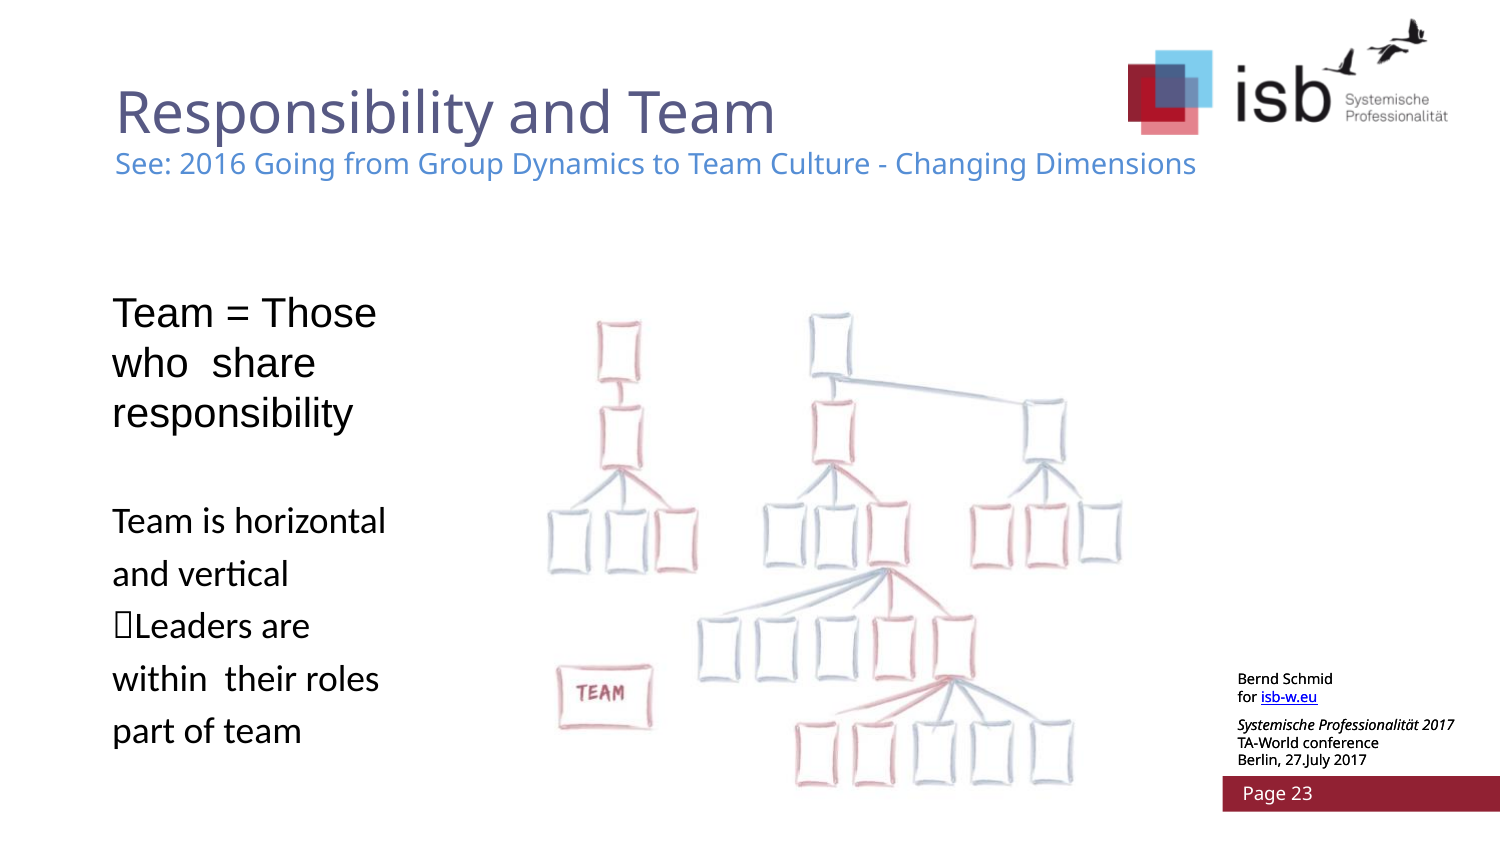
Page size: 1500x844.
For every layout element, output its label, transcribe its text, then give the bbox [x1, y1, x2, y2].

title Responsibility and Team See: 2016 Going from Group Dynamics to Team Culture - Changing Dimensions [100, 67, 1223, 281]
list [442, 285, 1223, 807]
slide_number Page 23 [1224, 776, 1500, 812]
list Team = Those who share responsibility Team is horizontal and vertical Leaders are within their roles part of team [100, 280, 443, 812]
picture [1128, 14, 1461, 139]
text_box Bernd Schmid for isb-w.eu Systemische Professionalität 2017 TA-World conference Berlin, 27.July 2017 [1227, 543, 1500, 776]
